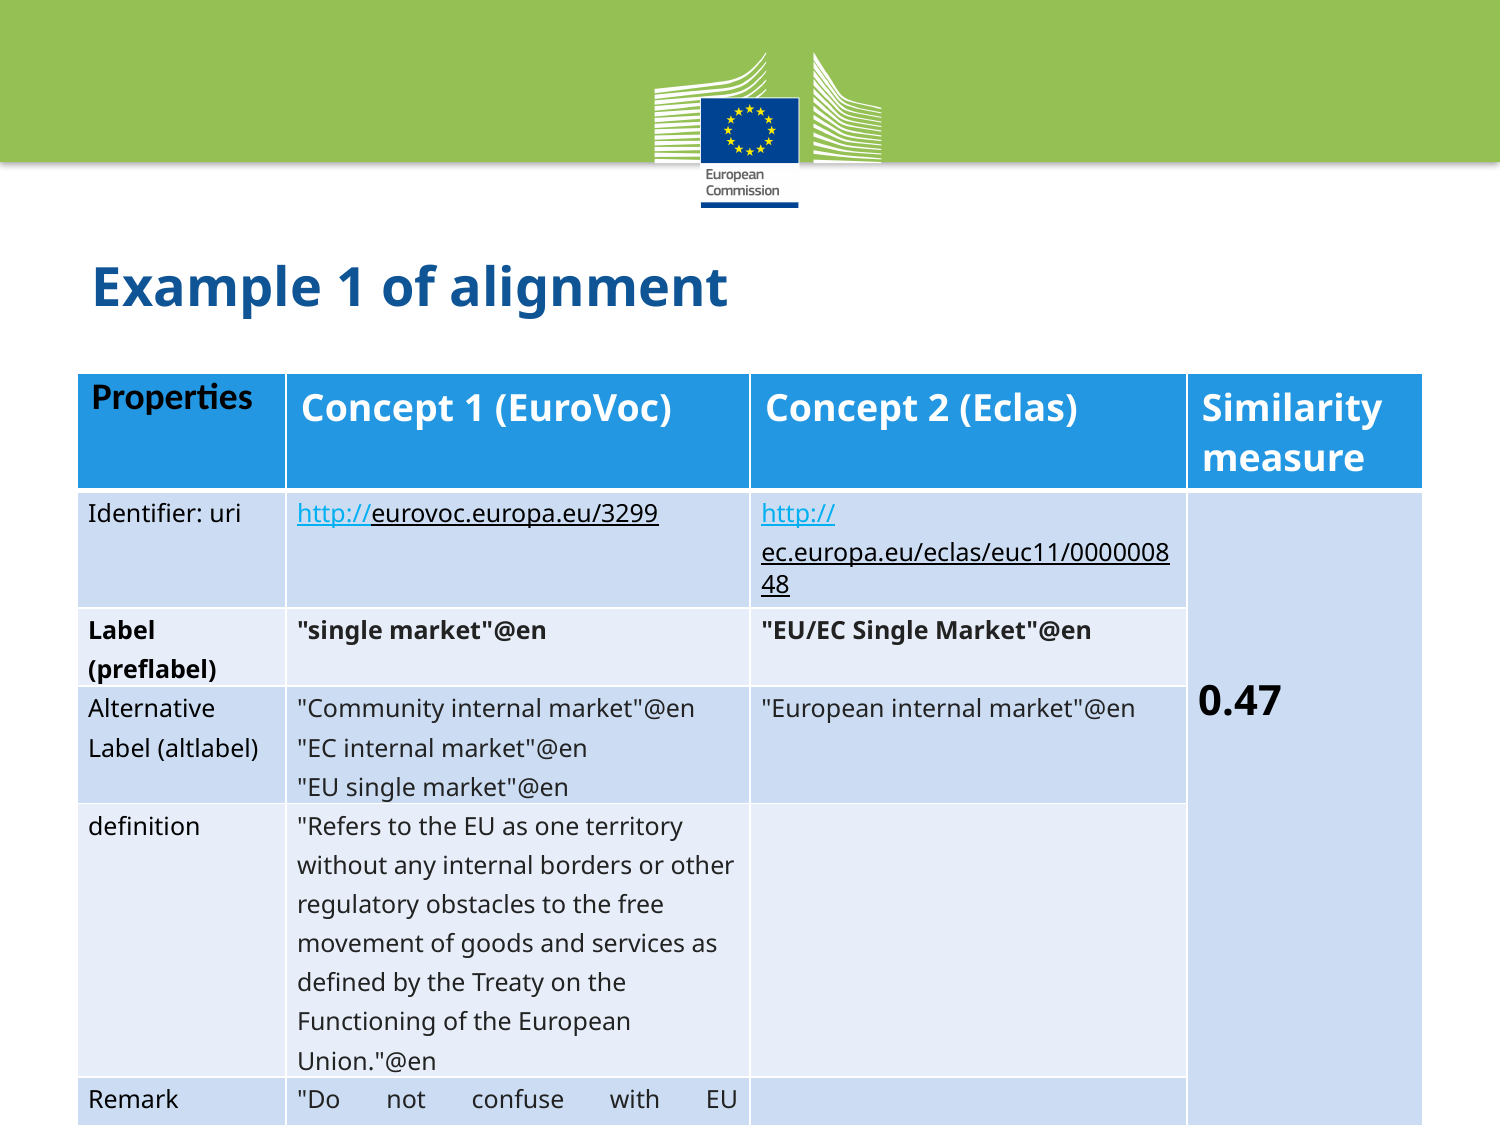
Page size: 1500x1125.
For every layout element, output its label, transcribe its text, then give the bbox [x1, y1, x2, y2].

table_cell 0.47 [1188, 493, 1422, 1125]
table_header Concept 1 (EuroVoc) [287, 374, 749, 488]
table_header Similarity measure [1188, 374, 1422, 488]
table_header Properties [78, 374, 285, 488]
table_cell "European internal market"@en [751, 687, 1186, 803]
title Example 1 of alignment [76, 207, 1428, 362]
table_cell http://ec.europa.eu/eclas/euc11/000000848 [751, 493, 1186, 607]
table_cell Remark (scopeNote) [78, 1078, 285, 1125]
table_cell "EU/EC Single Market"@en [751, 609, 1186, 685]
table_cell definition [78, 804, 285, 1076]
picture [607, 7, 892, 207]
table_header Concept 2 (Eclas) [751, 374, 1186, 488]
table_cell Alternative Label (altlabel) [78, 687, 285, 803]
table_cell "Do not confuse with EU market."@en [287, 1078, 749, 1125]
table_cell http://eurovoc.europa.eu/3299 [287, 493, 749, 607]
table_cell "single market"@en [287, 609, 749, 685]
table_cell [751, 1078, 1186, 1125]
table_cell [751, 804, 1186, 1076]
table_cell Label (preflabel) [78, 609, 285, 685]
table_cell "Community internal market"@en "EC internal market"@en "EU single market"@en [287, 687, 749, 803]
table_cell Identifier: uri [78, 493, 285, 607]
table_cell "Refers to the EU as one territory without any internal borders or other regulatory obstacles to the free movement of goods and services as defined by the Treaty on the Functioning of the European Union."@en [287, 804, 749, 1076]
